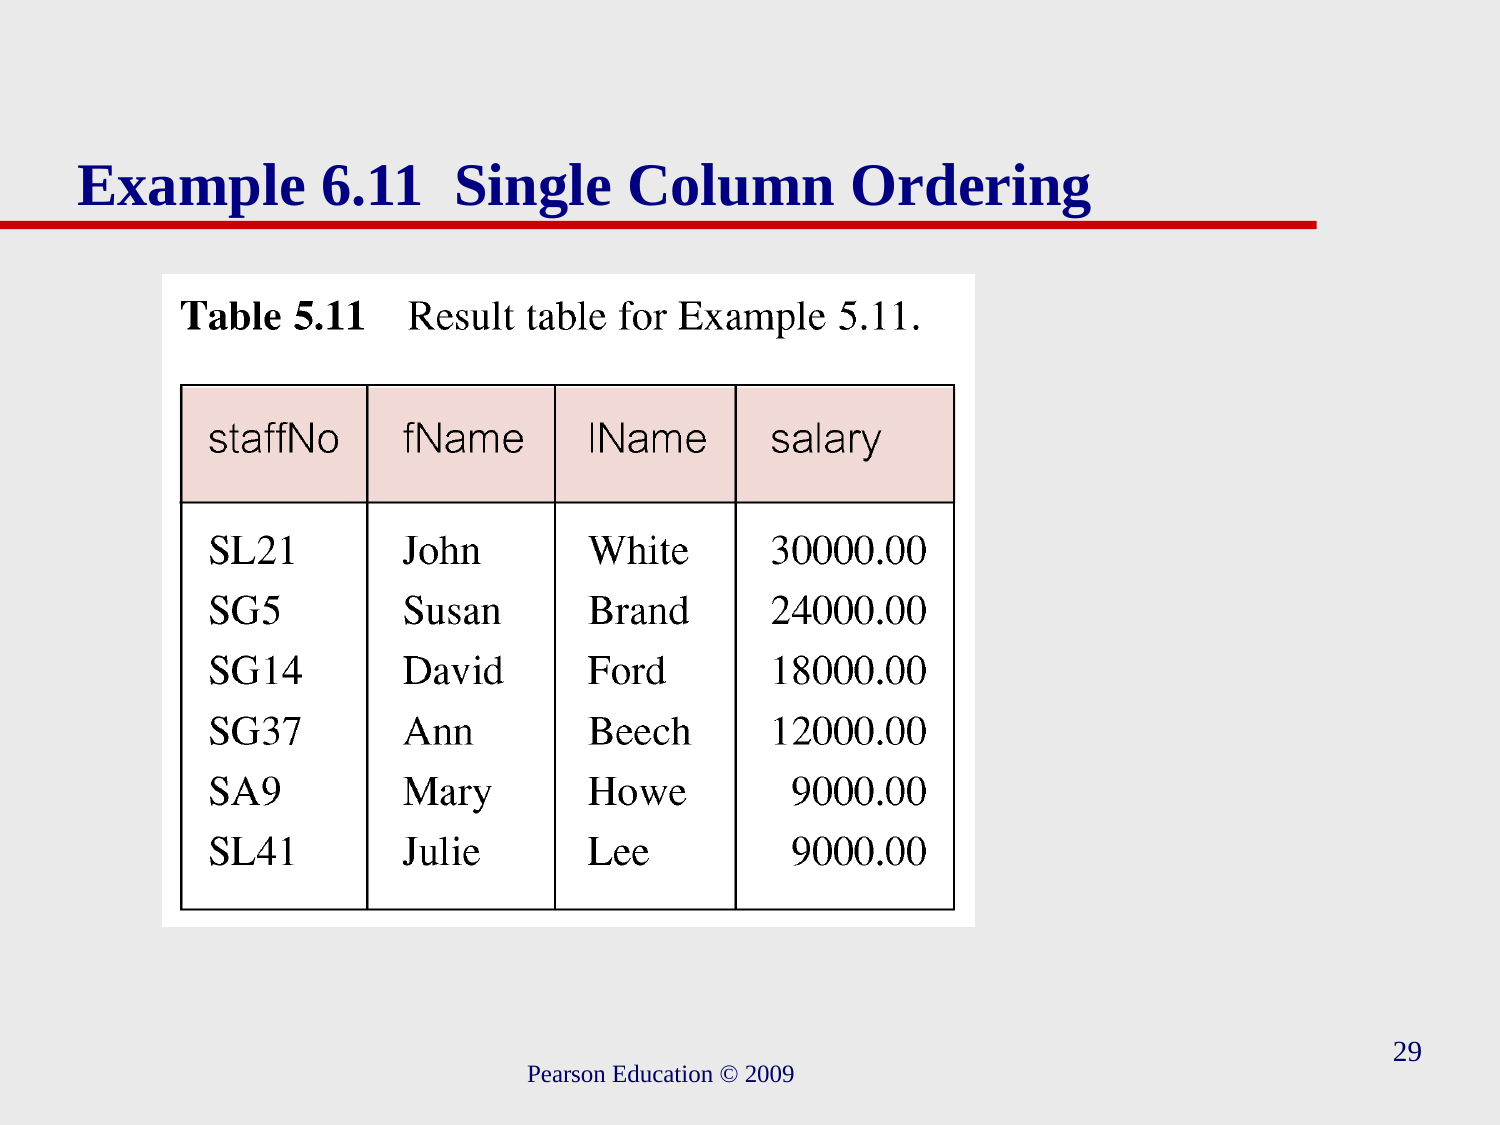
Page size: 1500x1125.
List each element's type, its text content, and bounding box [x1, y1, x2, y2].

slide_number 29 [1124, 1012, 1438, 1088]
text_box Pearson Education © 2009 [512, 1050, 1038, 1095]
title Example 6.11 Single Column Ordering [62, 43, 1338, 226]
picture [162, 274, 976, 927]
